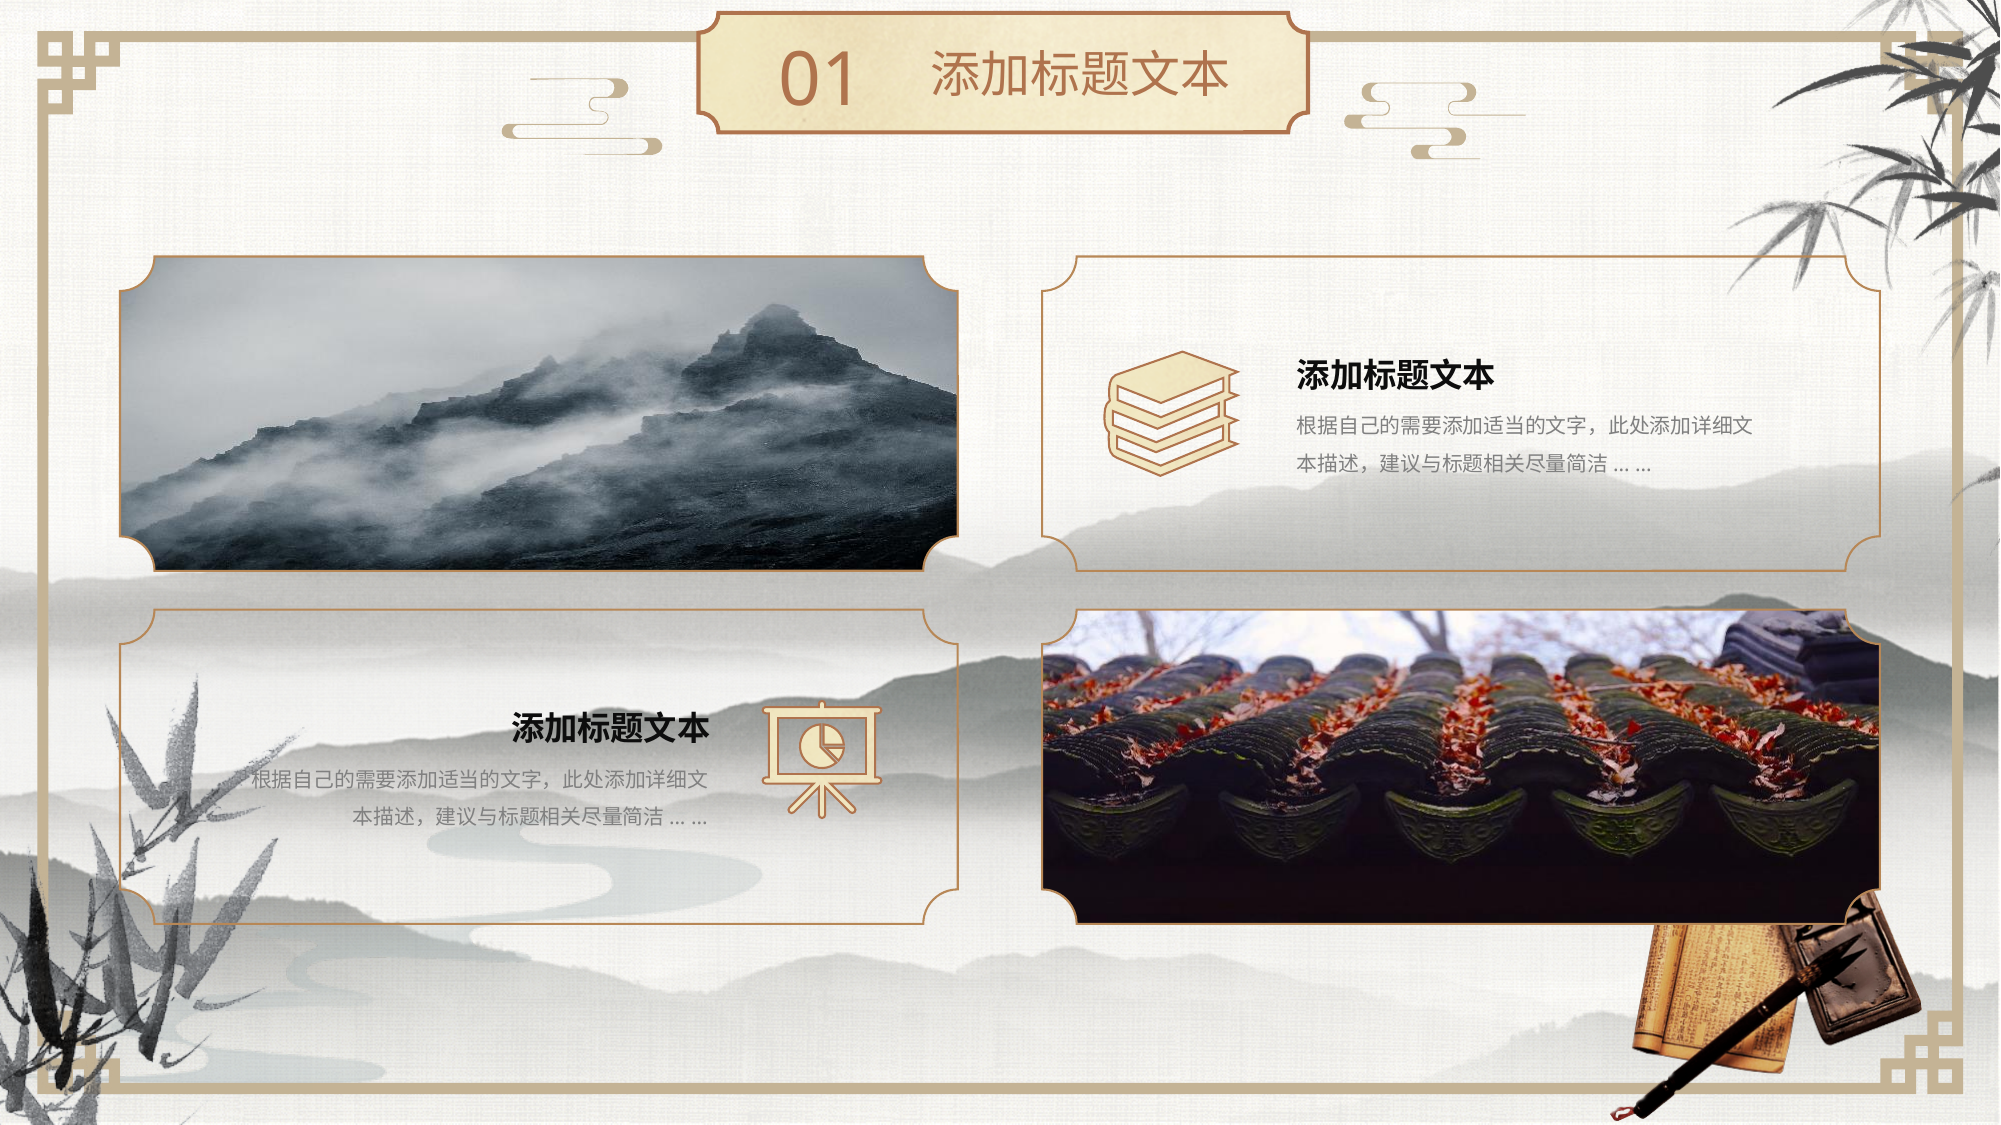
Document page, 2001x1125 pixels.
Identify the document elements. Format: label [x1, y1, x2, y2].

text_box [501, 12, 1526, 160]
text_box [118, 255, 959, 572]
text_box [118, 608, 959, 925]
picture [49, 43, 61, 55]
picture [0, 0, 2001, 1125]
text_box [1041, 255, 1881, 572]
text_box [1282, 346, 1769, 481]
text_box [235, 699, 726, 834]
text_box [1041, 608, 1881, 925]
text_box [762, 700, 882, 819]
picture [96, 43, 108, 55]
text_box [1103, 350, 1241, 477]
picture [73, 67, 84, 79]
picture [49, 90, 61, 103]
